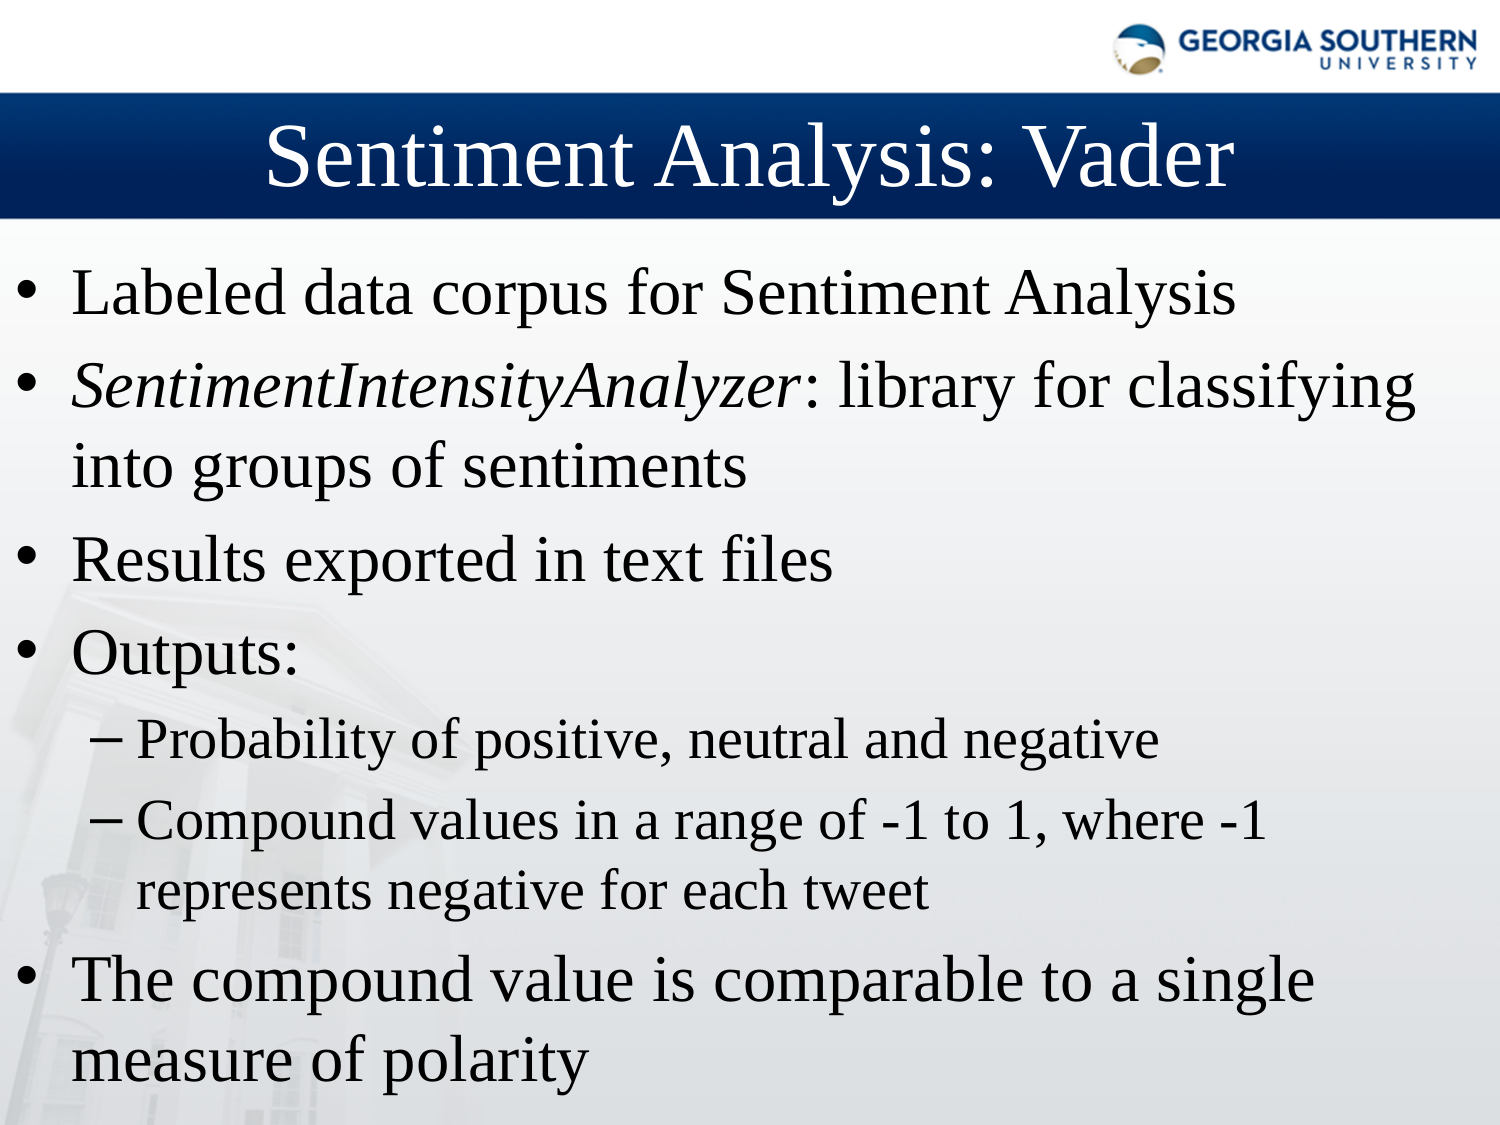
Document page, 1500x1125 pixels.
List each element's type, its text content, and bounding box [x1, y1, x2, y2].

title Sentiment Analysis: Vader [75, 56, 1425, 217]
picture [0, 0, 1500, 217]
list Labeled data corpus for Sentiment Analysis SentimentIntensityAnalyzer: library for classifying into groups of sentiments Results exported in text files Outputs: Probability of positive, neutral and negative Compound values in a range of -1 to 1, where -1 represents negative for each tweet The compound value is comparable to a single measure of polarity [0, 217, 1500, 1125]
